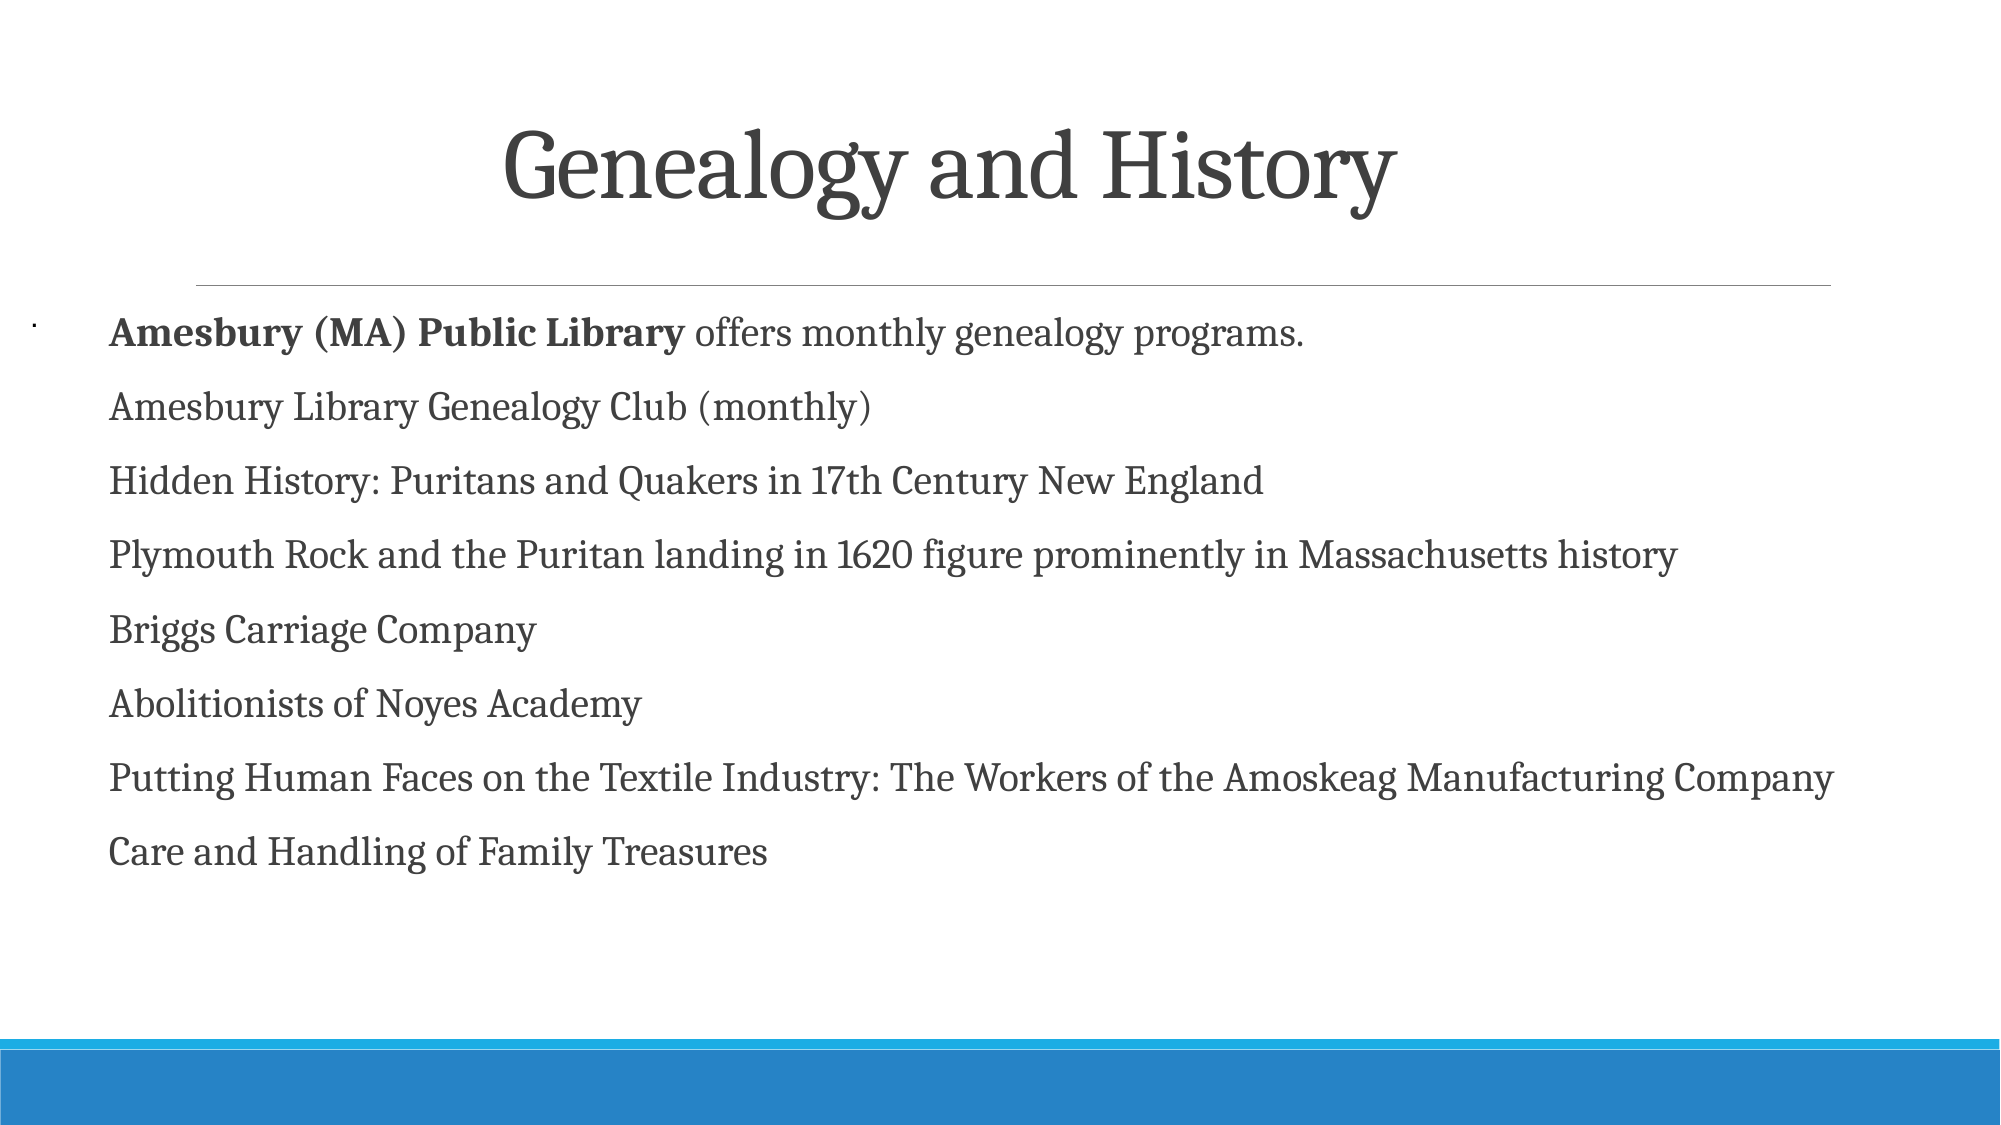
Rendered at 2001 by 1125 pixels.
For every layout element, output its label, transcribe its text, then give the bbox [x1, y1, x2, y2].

text_box . [14, 251, 69, 379]
title Genealogy and History [310, 59, 1591, 227]
list Amesbury (MA) Public Library offers monthly genealogy programs. Amesbury Library Genealogy Club (monthly) Hidden History: Puritans and Quakers in 17th Century New England Plymouth Rock and the Puritan landing in 1620 figure prominently in Massachusetts history Briggs Carriage Company Abolitionists of Noyes Academy Putting Human Faces on the Textile Industry: The Workers of the Amoskeag Manufacturing Company Care and Handling of Family Treasures [109, 302, 1889, 942]
